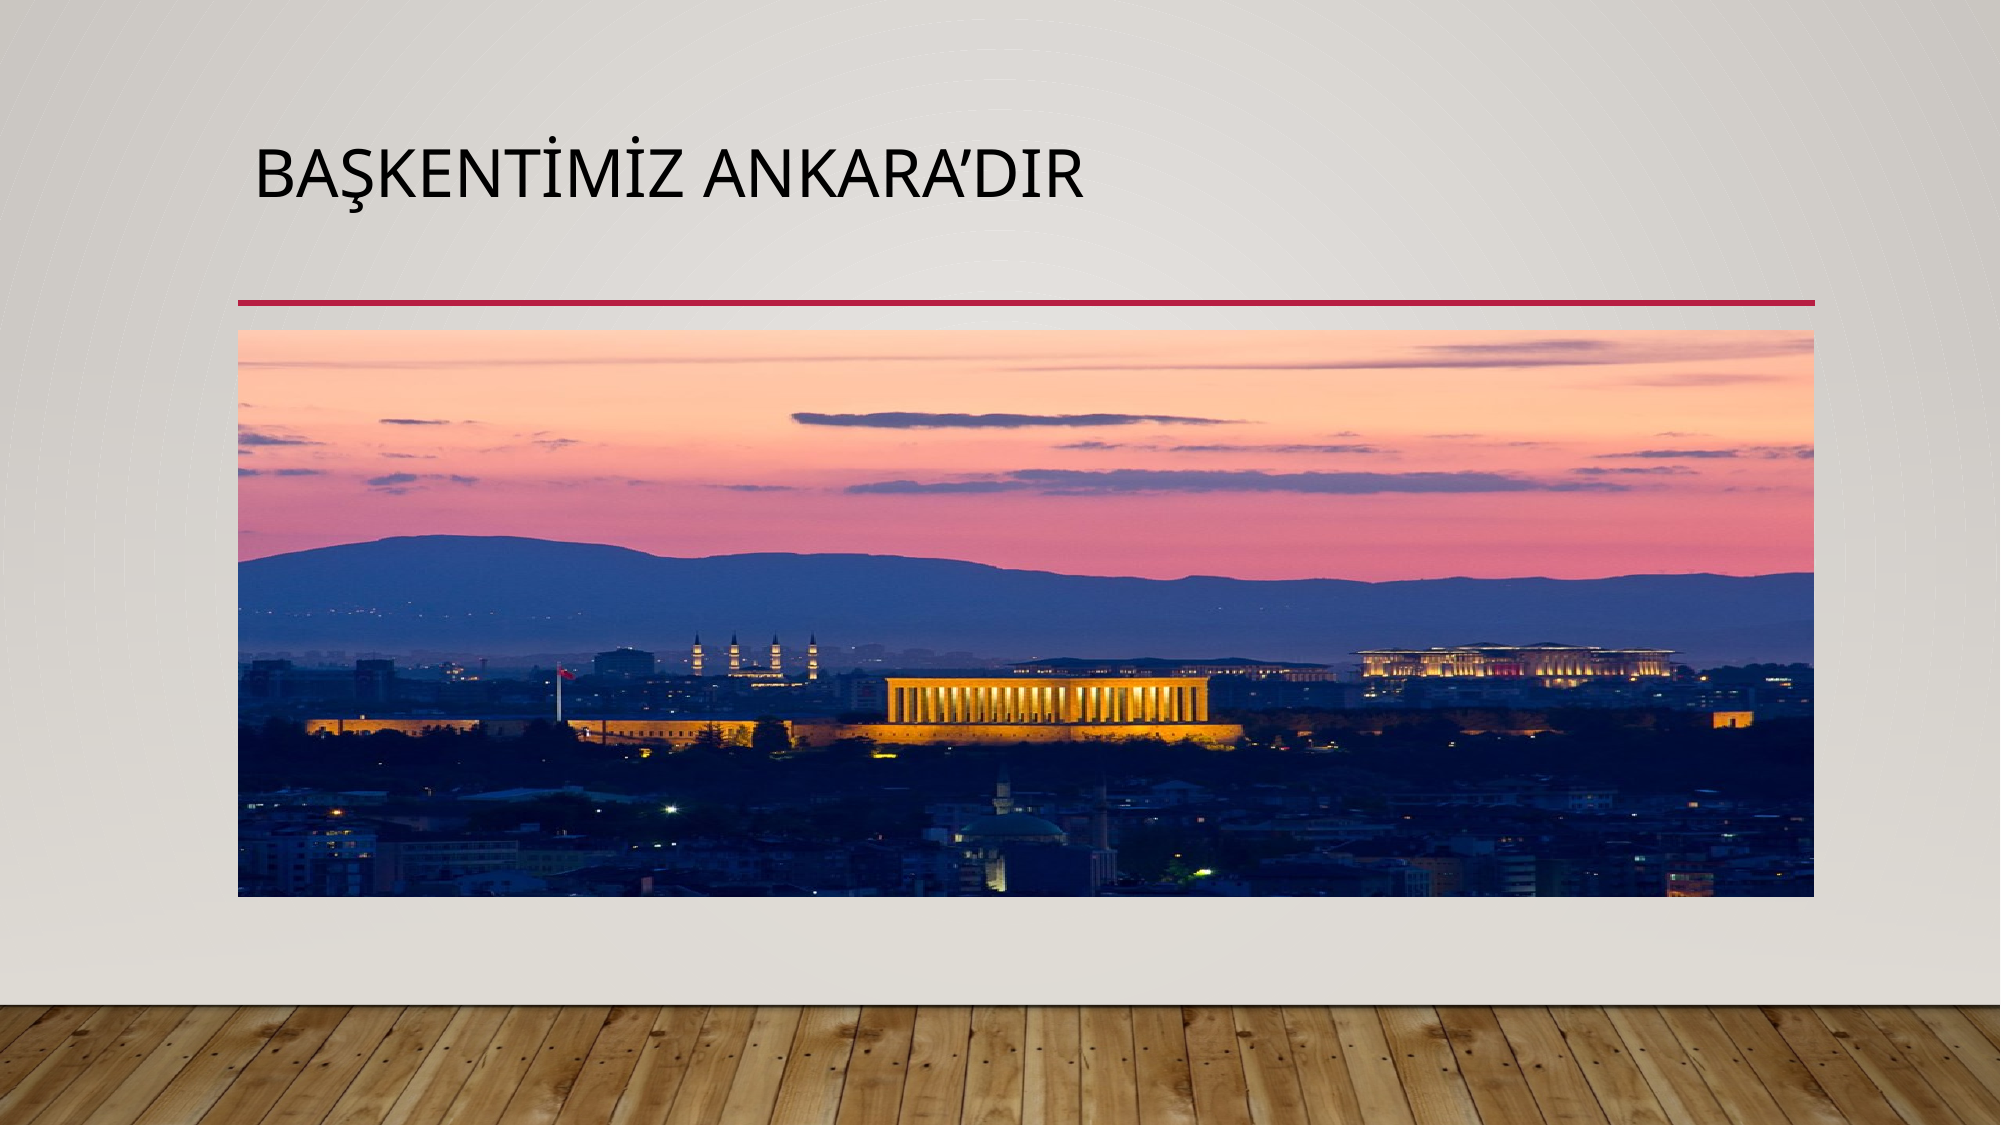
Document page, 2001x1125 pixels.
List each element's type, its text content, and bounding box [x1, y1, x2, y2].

title BAŞKENTİMİZ ANKARA’DIR [238, 131, 1814, 305]
picture [0, 1005, 2000, 1125]
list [237, 330, 1814, 897]
